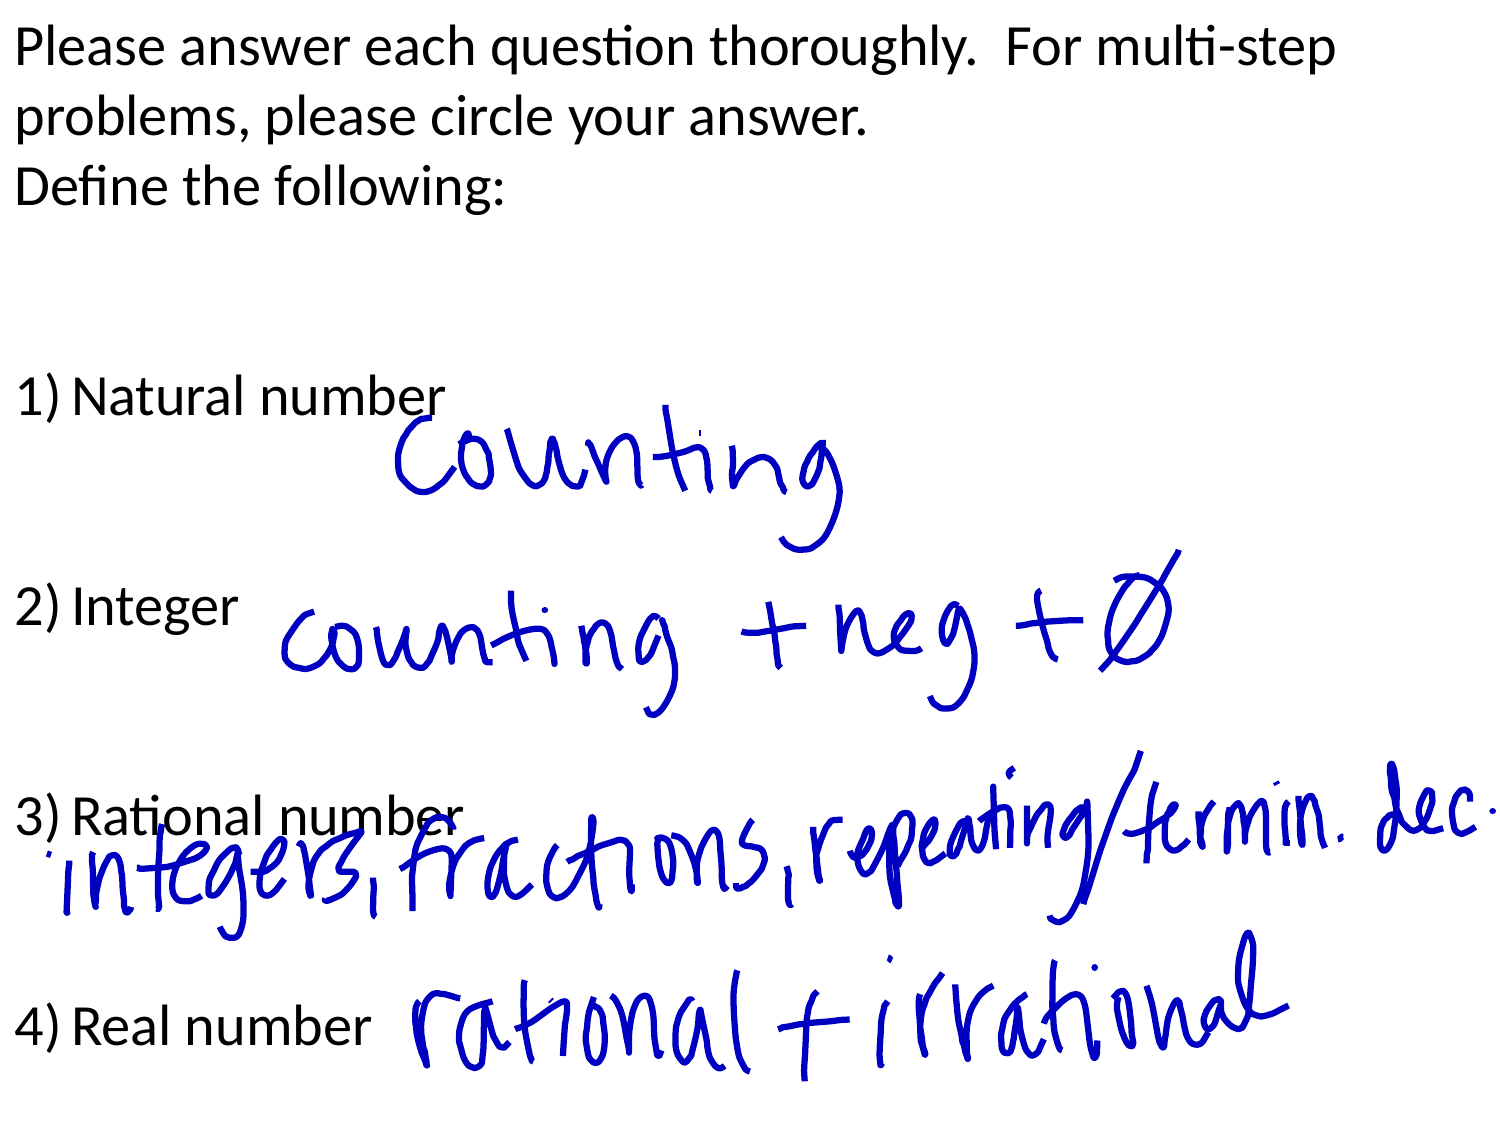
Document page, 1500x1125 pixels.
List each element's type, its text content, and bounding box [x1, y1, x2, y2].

text_box [1015, 621, 1040, 627]
text_box [1297, 795, 1326, 849]
text_box [735, 819, 766, 890]
text_box [486, 838, 533, 898]
text_box [588, 816, 595, 850]
text_box [413, 816, 455, 858]
text_box [1379, 763, 1444, 852]
text_box [730, 445, 787, 493]
text_box [676, 471, 686, 492]
text_box [1099, 549, 1180, 672]
text_box [777, 1022, 805, 1031]
text_box [1337, 835, 1344, 841]
text_box [91, 851, 132, 914]
text_box [1197, 800, 1215, 848]
text_box [510, 590, 520, 632]
text_box [878, 1000, 889, 1067]
text_box [157, 823, 163, 867]
text_box [656, 836, 675, 884]
text_box [1147, 781, 1158, 827]
text_box [525, 1036, 534, 1063]
text_box [775, 625, 807, 631]
text_box [767, 601, 782, 669]
text_box [812, 819, 843, 882]
text_box [458, 432, 492, 488]
text_box [580, 621, 623, 670]
text_box [399, 837, 485, 897]
text_box [1202, 931, 1289, 1030]
text_box [918, 972, 944, 1056]
text_box [813, 1018, 850, 1025]
text_box [674, 998, 726, 1070]
text_box [1112, 990, 1135, 1047]
text_box [490, 627, 556, 665]
text_box [1082, 750, 1142, 905]
text_box [837, 604, 922, 655]
text_box [785, 865, 793, 906]
text_box [1008, 767, 1015, 779]
text_box [1145, 835, 1150, 864]
text_box [411, 854, 442, 912]
text_box [1145, 985, 1209, 1049]
text_box [522, 979, 530, 1024]
text_box [587, 435, 643, 487]
text_box [250, 838, 286, 897]
text_box Please answer each question thoroughly. For multi-step problems, please circle your answer. Define the following: Natural number Integer Rational number Real number [0, 0, 1500, 1065]
text_box [1114, 586, 1170, 663]
text_box [1225, 800, 1271, 854]
text_box [1043, 993, 1099, 1059]
text_box [1123, 803, 1190, 852]
text_box [978, 806, 1012, 848]
text_box [948, 817, 988, 858]
text_box [1036, 589, 1059, 661]
text_box [954, 984, 994, 1060]
text_box [1451, 788, 1476, 835]
text_box [545, 844, 601, 909]
text_box [1000, 993, 1045, 1057]
text_box [610, 994, 663, 1057]
text_box [414, 992, 461, 1067]
text_box [637, 615, 660, 663]
text_box [1051, 960, 1059, 1010]
text_box [803, 990, 818, 1082]
text_box [741, 628, 773, 634]
text_box [136, 843, 208, 903]
text_box [652, 446, 713, 492]
text_box [1053, 1027, 1063, 1052]
text_box [1106, 574, 1157, 653]
text_box [372, 877, 377, 918]
text_box [458, 1000, 510, 1069]
text_box [1026, 803, 1052, 848]
text_box [919, 818, 946, 864]
text_box [283, 610, 360, 670]
text_box [732, 970, 751, 1073]
text_box [671, 829, 729, 890]
text_box [929, 603, 976, 710]
text_box [375, 624, 493, 669]
text_box [780, 442, 841, 551]
text_box [297, 830, 363, 902]
text_box [207, 846, 245, 939]
text_box [849, 812, 914, 908]
text_box [645, 619, 676, 716]
text_box [1283, 800, 1290, 846]
text_box [156, 877, 160, 910]
text_box [664, 404, 677, 453]
text_box [1048, 800, 1090, 923]
text_box [566, 839, 633, 892]
text_box [397, 416, 456, 493]
text_box [505, 428, 587, 488]
text_box [65, 860, 71, 914]
text_box [584, 996, 606, 1064]
text_box [1049, 619, 1084, 623]
text_box [514, 1000, 568, 1057]
